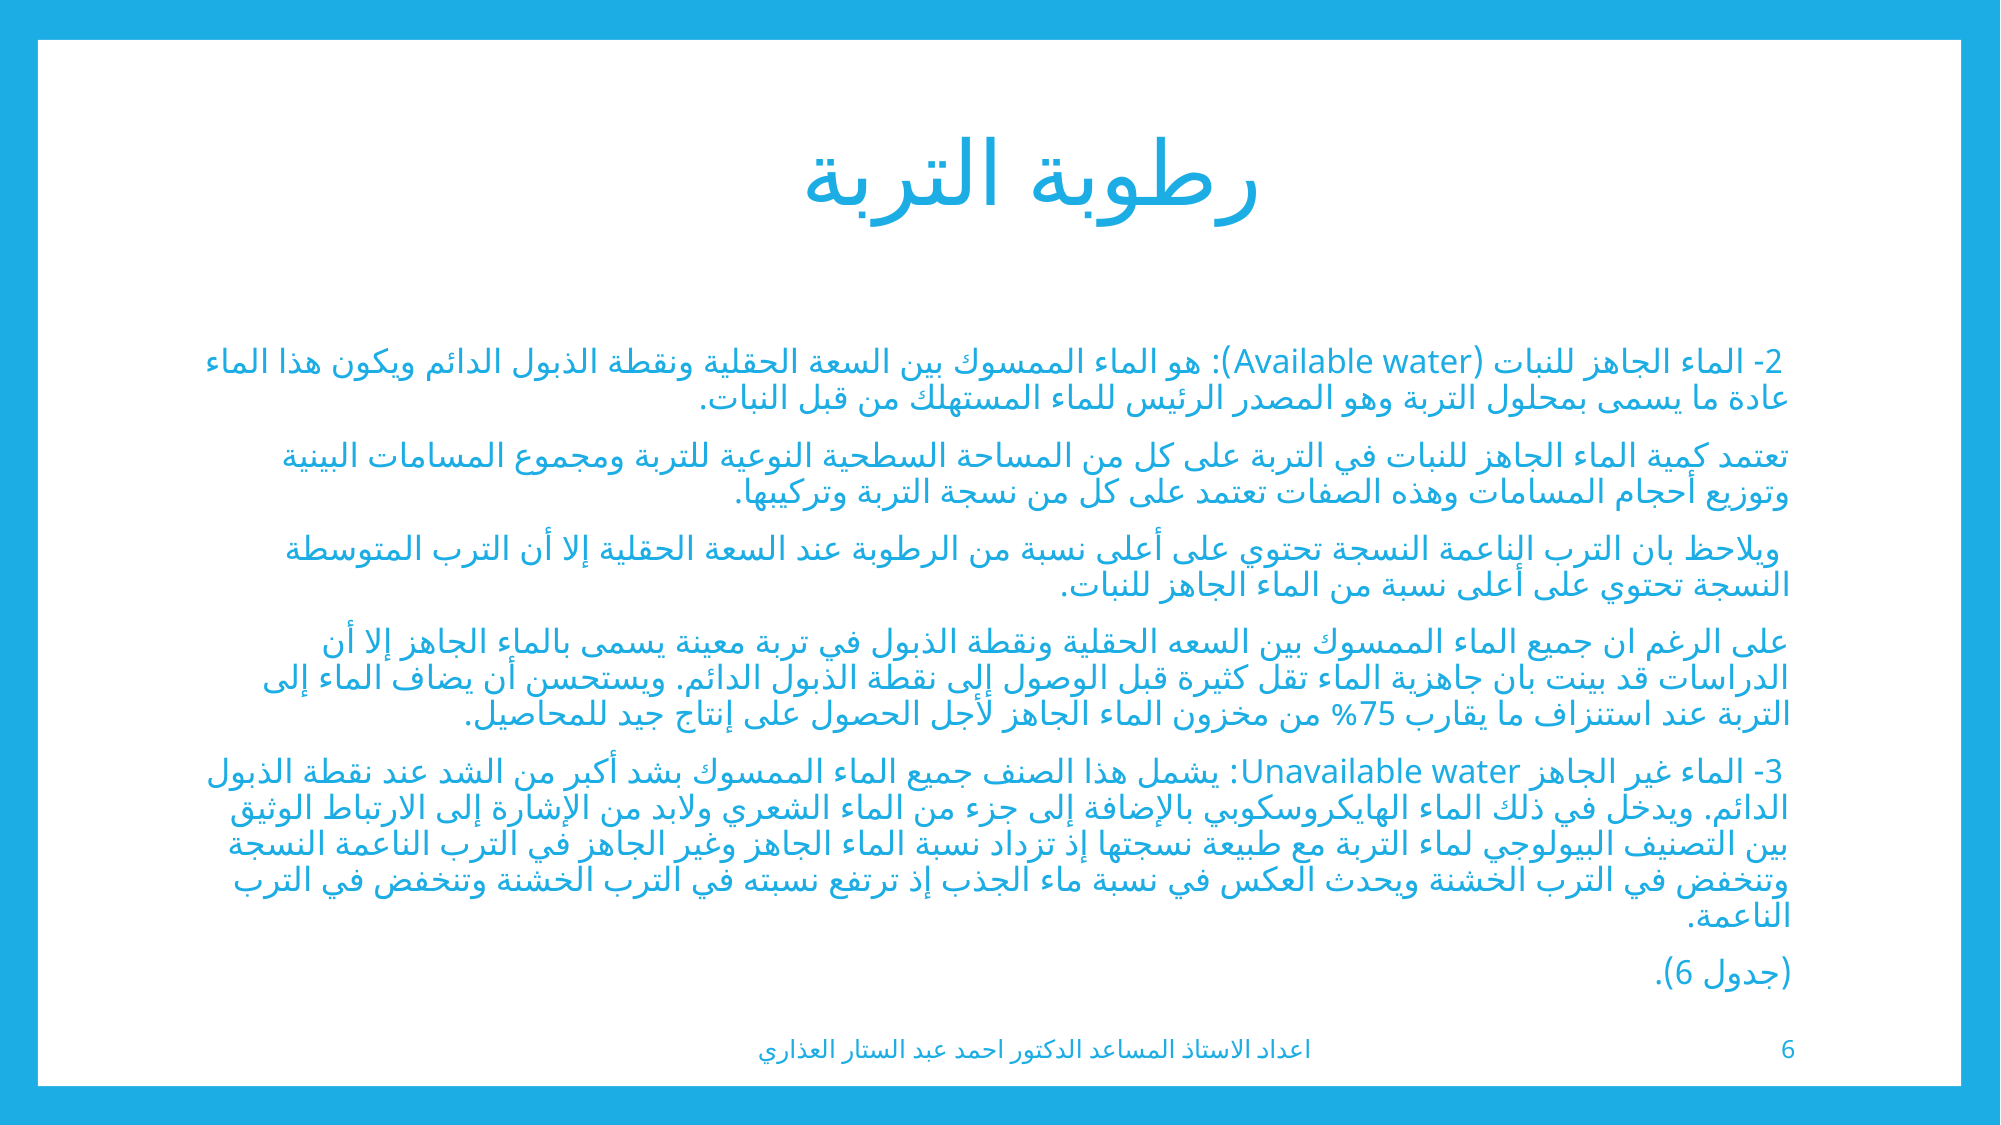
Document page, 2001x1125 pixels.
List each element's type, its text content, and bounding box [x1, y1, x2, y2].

slide_number 6 [1530, 1020, 1811, 1081]
title رطوبة التربة [785, 117, 1284, 236]
list 2- الماء الجاهز للنبات (Available water): هو الماء الممسوك بين السعة الحقلية ونقطة الذبول الدائم ويكون هذا الماء عادة ما يسمى بمحلول التربة وهو المصدر الرئيس للماء المستهلك من قبل النبات. تعتمد كمية الماء الجاهز للنبات في التربة على كل من المساحة السطحية النوعية للتربة ومجموع المسامات البينية وتوزيع أحجام المسامات وهذه الصفات تعتمد على كل من نسجة التربة وتركيبها. ويلاحظ بان الترب الناعمة النسجة تحتوي على أعلى نسبة من الرطوبة عند السعة الحقلية إلا أن الترب المتوسطة النسجة تحتوي على أعلى نسبة من الماء الجاهز للنبات. على الرغم ان جميع الماء الممسوك بين السعه الحقلية ونقطة الذبول في تربة معينة يسمى بالماء الجاهز إلا أن الدراسات قد بينت بان جاهزية الماء تقل كثيرة قبل الوصول إلى نقطة الذبول الدائم. ويستحسن أن يضاف الماء إلى التربة عند استنزاف ما يقارب 75% من مخزون الماء الجاهز لأجل الحصول على إنتاج جيد للمحاصيل. 3- الماء غير الجاهز Unavailable water: يشمل هذا الصنف جميع الماء الممسوك بشد أكبر من الشد عند نقطة الذبول الدائم. ويدخل في ذلك الماء الهايكروسكوبي بالإضافة إلى جزء من الماء الشعري ولابد من الإشارة إلى الارتباط الوثيق بين التصنيف البيولوجي لماء التربة مع طبيعة نسجتها إذ تزداد نسبة الماء الجاهز وغير الجاهز في الترب الناعمة النسجة وتنخفض في الترب الخشنة ويحدث العكس في نسبة ماء الجذب إذ ترتفع نسبته في الترب الخشنة وتنخفض في الترب الناعمة. (جدول 6). [187, 337, 1808, 1000]
footer اعداد الاستاذ المساعد الدكتور احمد عبد الستار العذاري [647, 1020, 1422, 1081]
